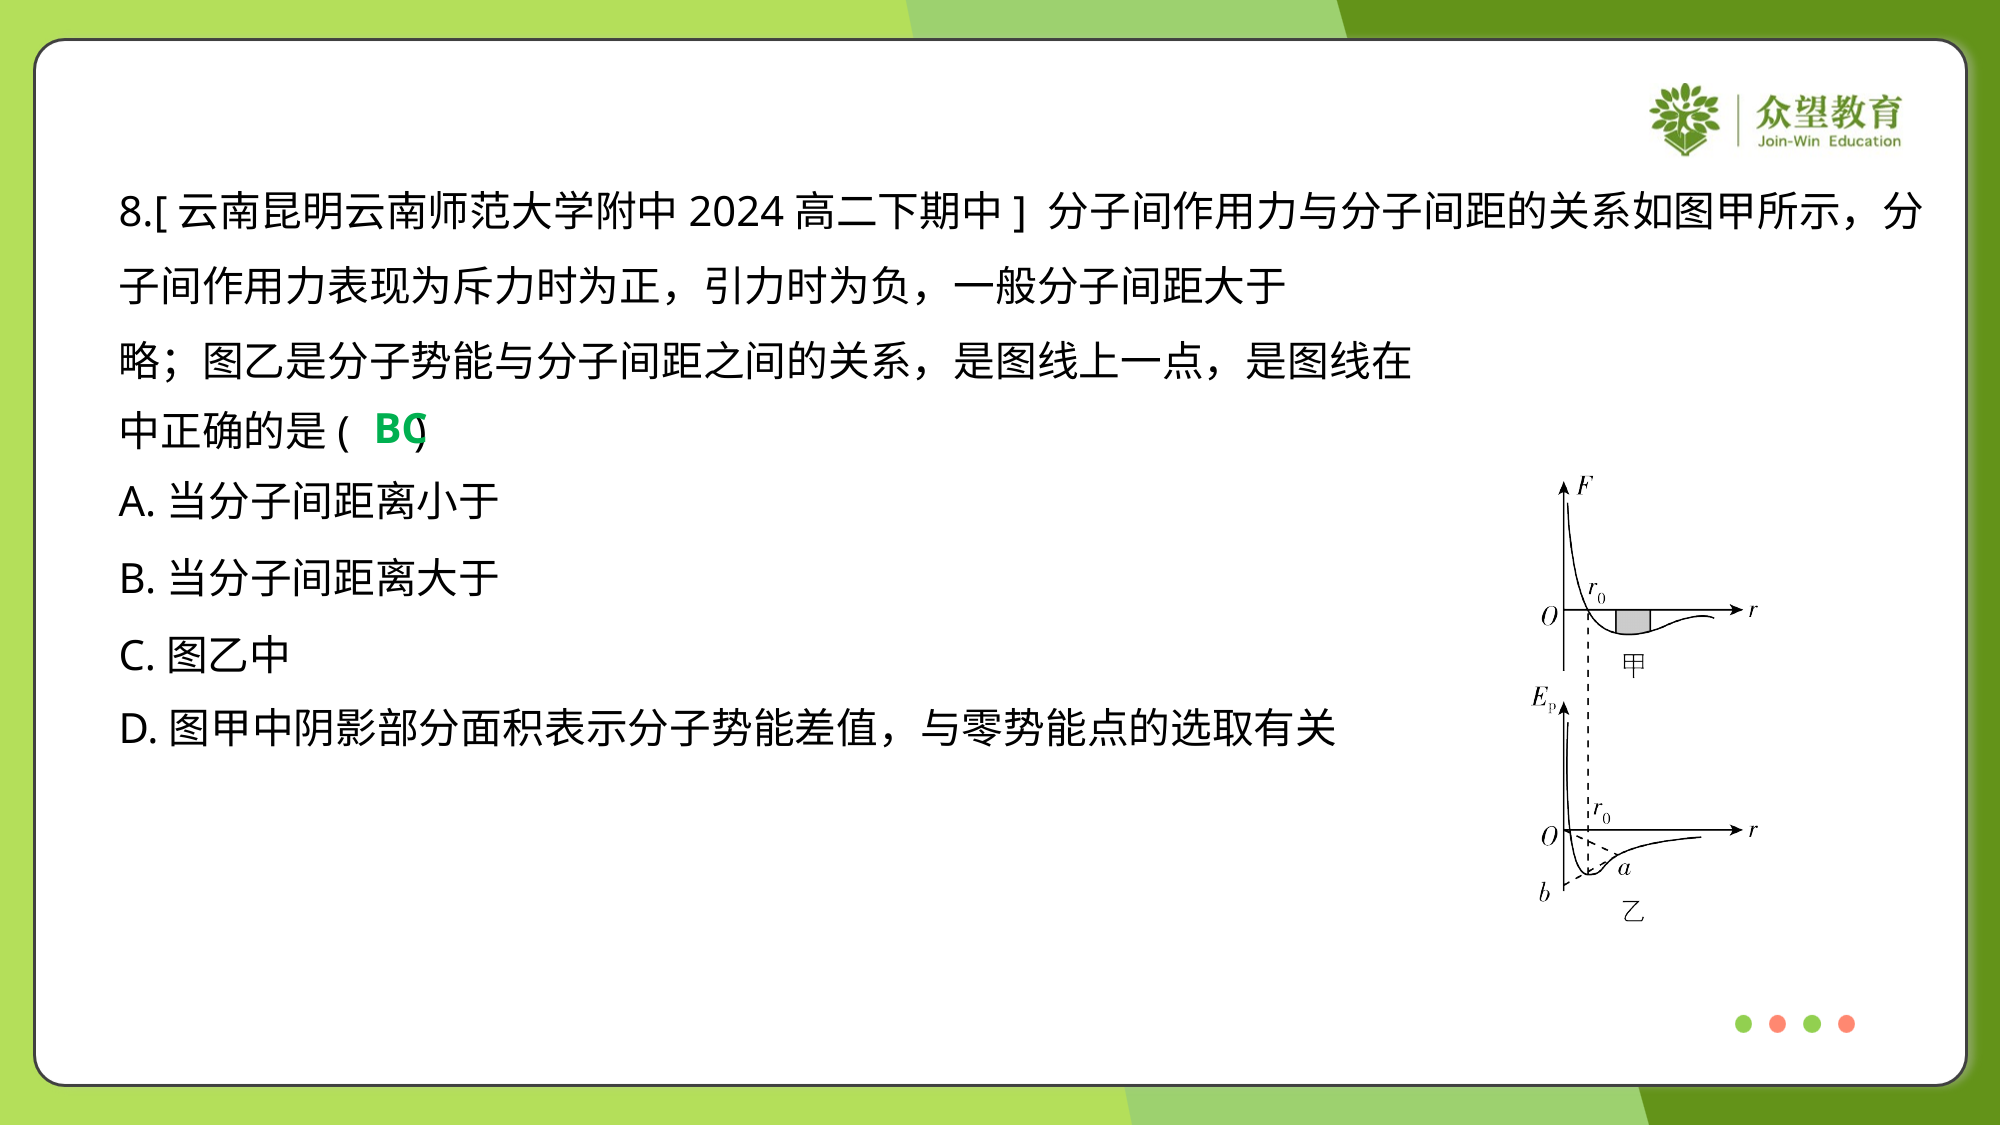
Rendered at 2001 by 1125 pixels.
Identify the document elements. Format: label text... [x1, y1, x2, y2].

picture [0, 0, 2000, 1125]
text_box BC [357, 381, 445, 446]
